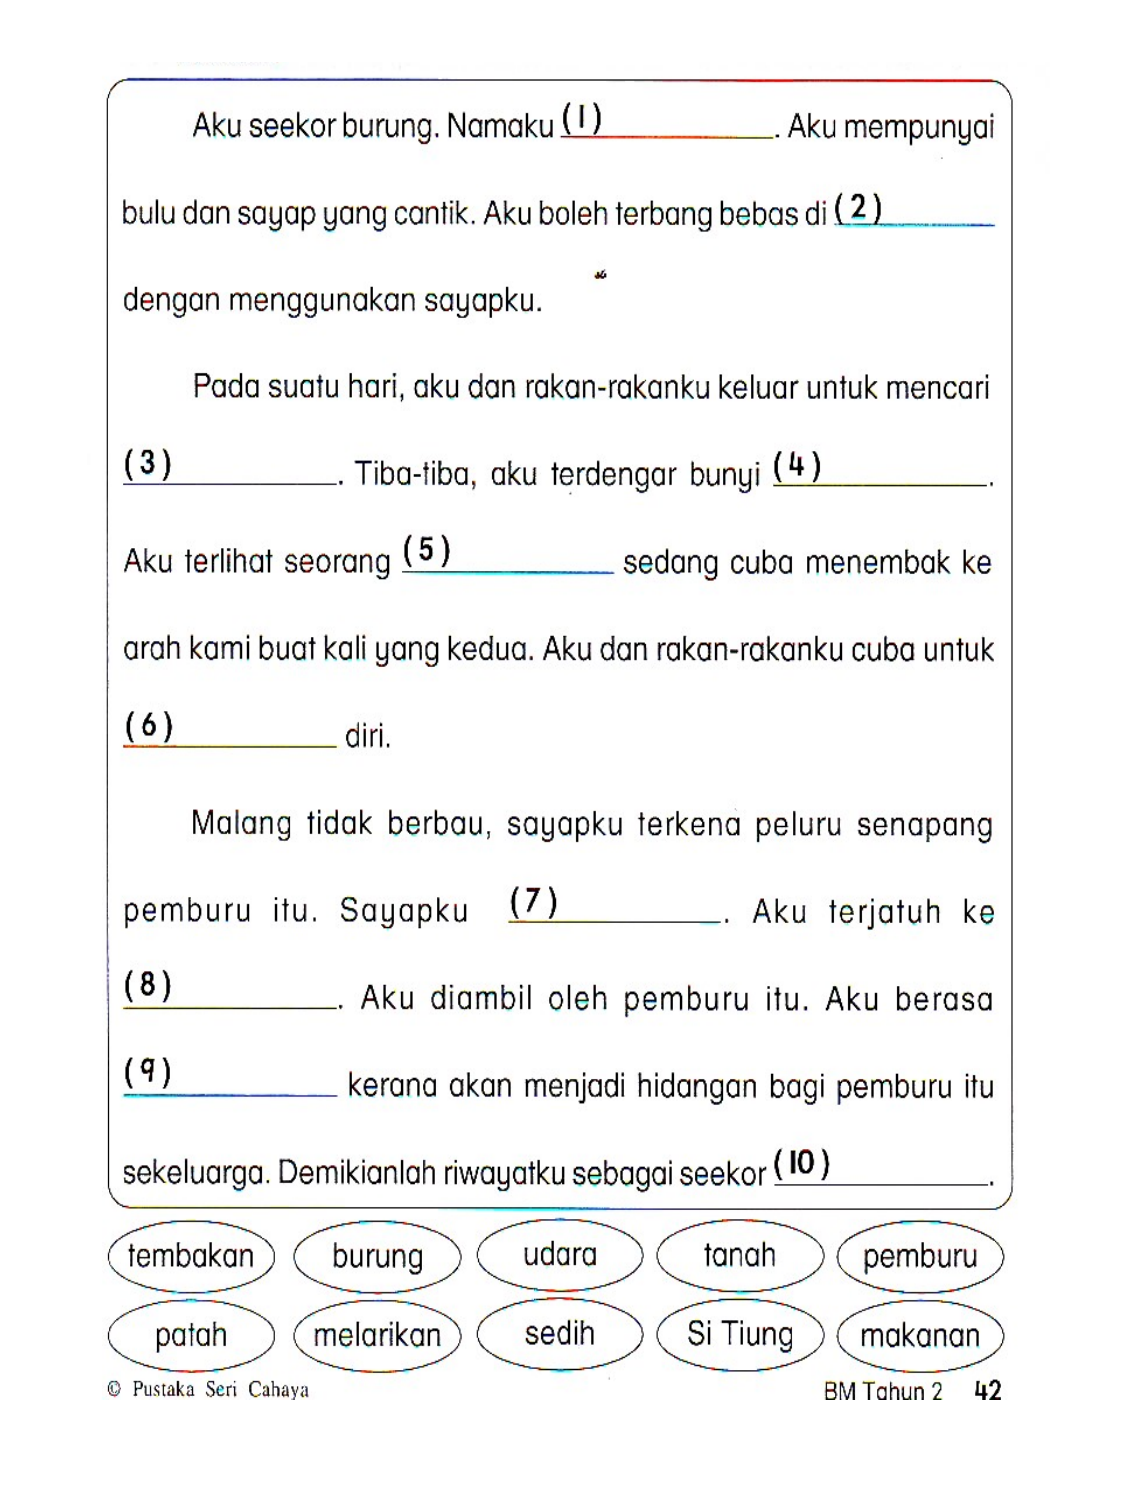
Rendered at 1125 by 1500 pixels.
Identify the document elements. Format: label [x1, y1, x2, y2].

picture [87, 62, 1051, 1401]
